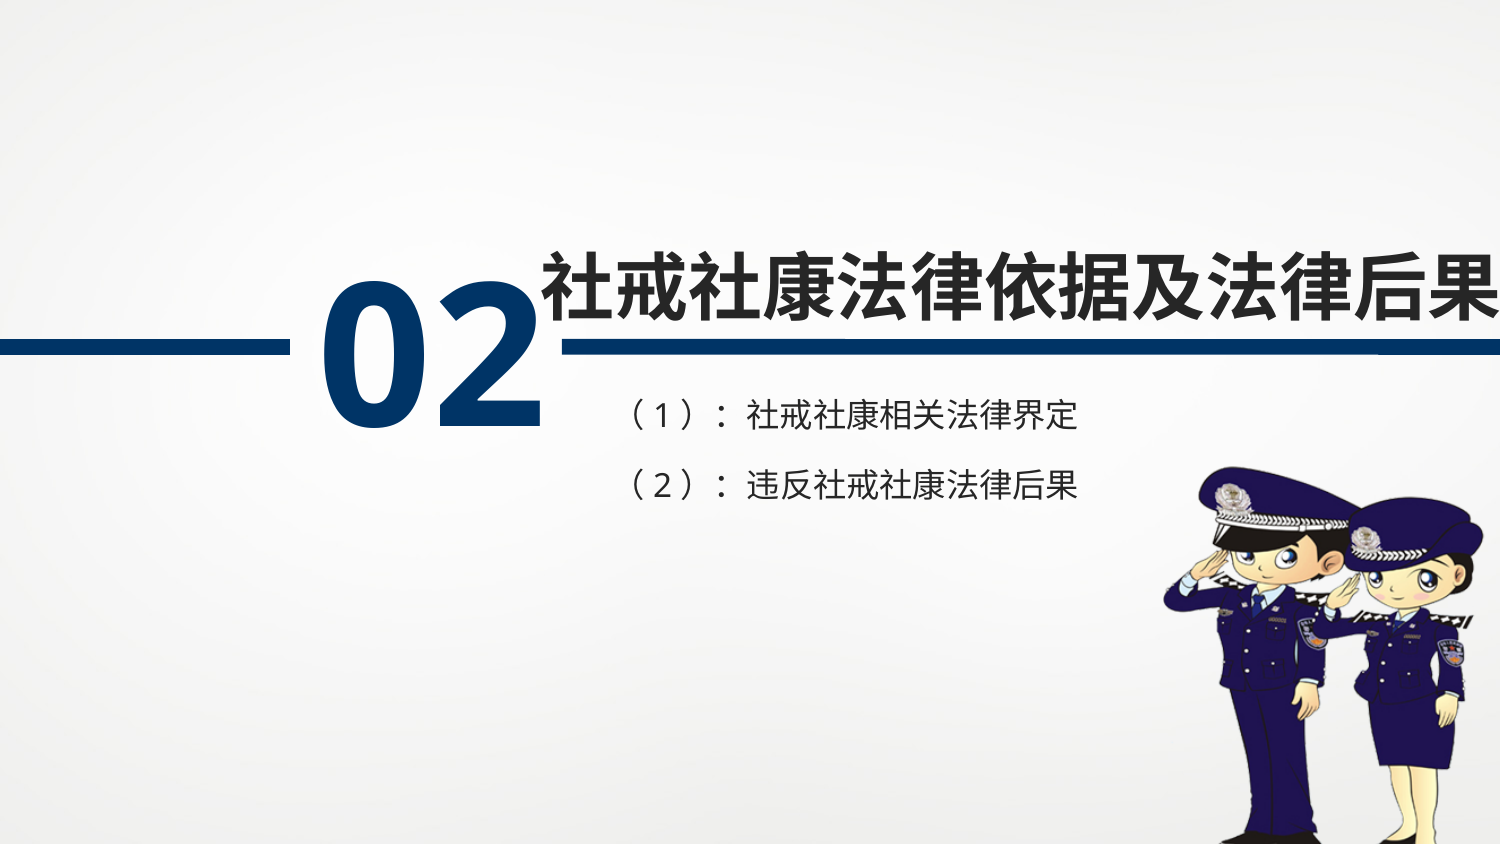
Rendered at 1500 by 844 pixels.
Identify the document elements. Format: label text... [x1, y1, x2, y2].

picture [0, 0, 1500, 844]
text_box 社戒社康法律依据及法律后果 [525, 232, 1500, 337]
text_box 02 [303, 219, 562, 475]
text_box （1）：社戒社康相关法律界定 [597, 386, 1094, 442]
text_box （2）：违反社戒社康法律后果 [597, 456, 1094, 512]
